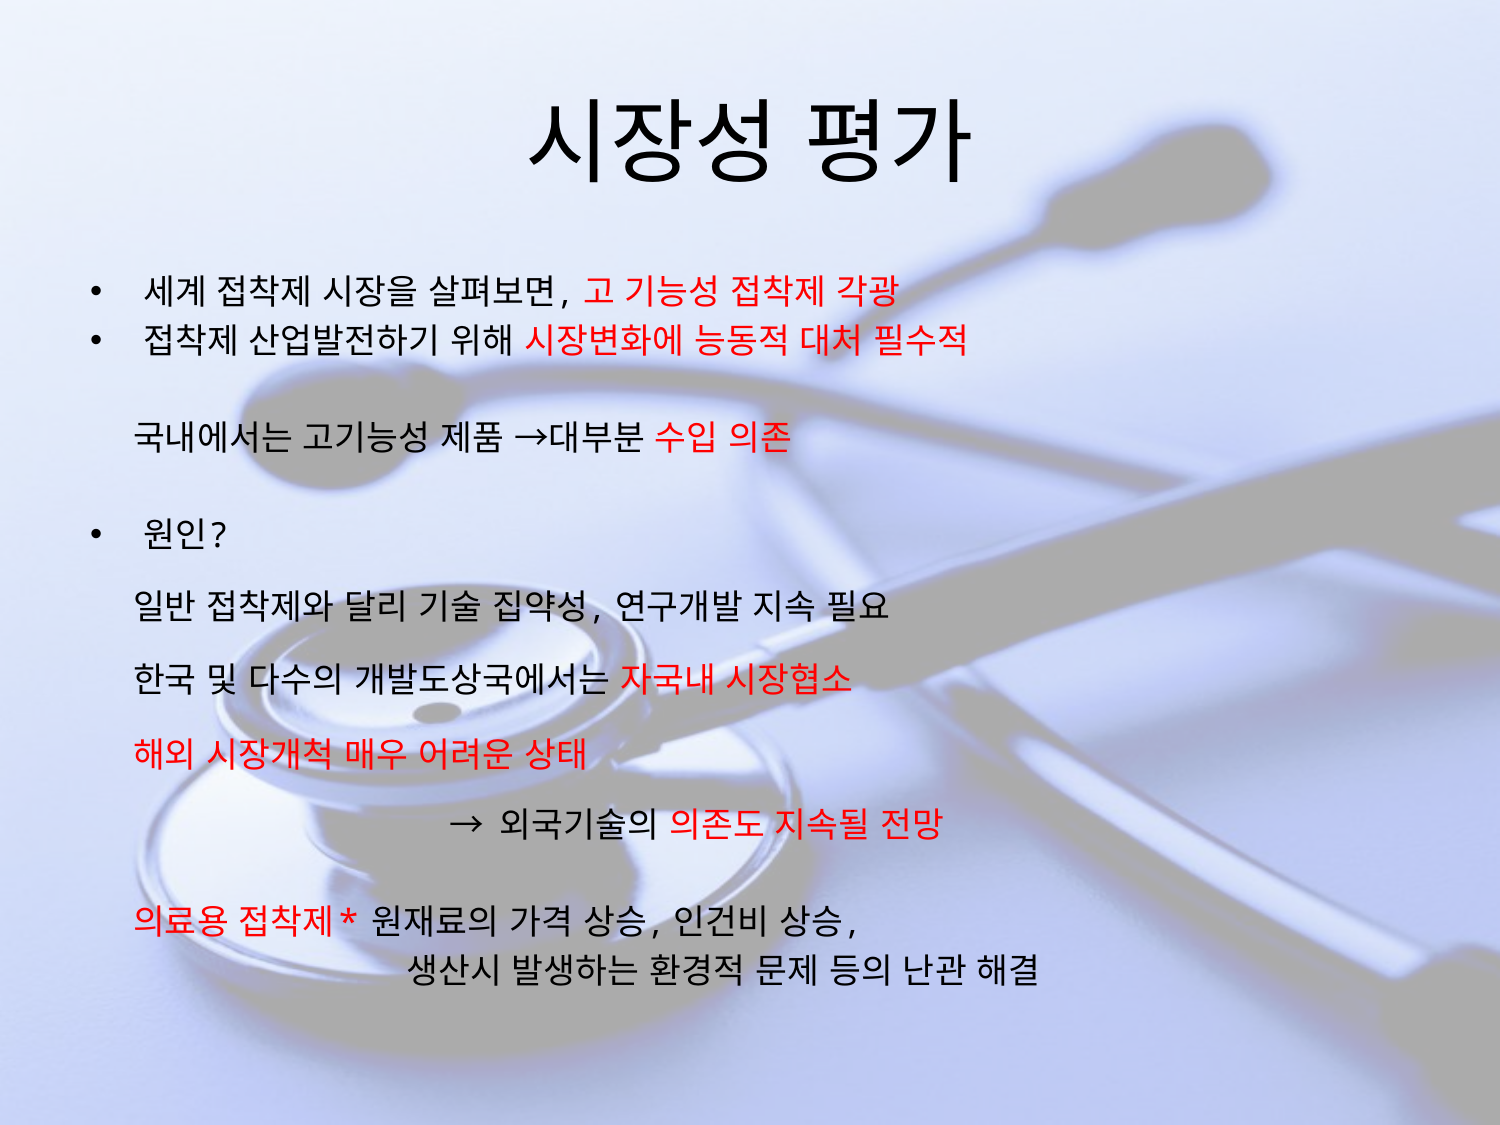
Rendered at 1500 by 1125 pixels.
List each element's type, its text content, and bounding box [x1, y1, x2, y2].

title 시장성 평가 [75, 45, 1425, 233]
list 세계 접착제 시장을 살펴보면, 고 기능성 접착제 각광 접착제 산업발전하기 위해 시장변화에 능동적 대처 필수적 국내에서는 고기능성 제품 →대부분 수입 의존 원인? 일반 접착제와 달리 기술 집약성, 연구개발 지속 필요 한국 및 다수의 개발도상국에서는 자국내 시장협소 해외 시장개척 매우 어려운 상태 → 외국기술의 의존도 지속될 전망 의료용 접착제* 원재료의 가격 상승, 인건비 상승, 생산시 발생하는 환경적 문제 등의 난관 해결 [75, 262, 1425, 1005]
